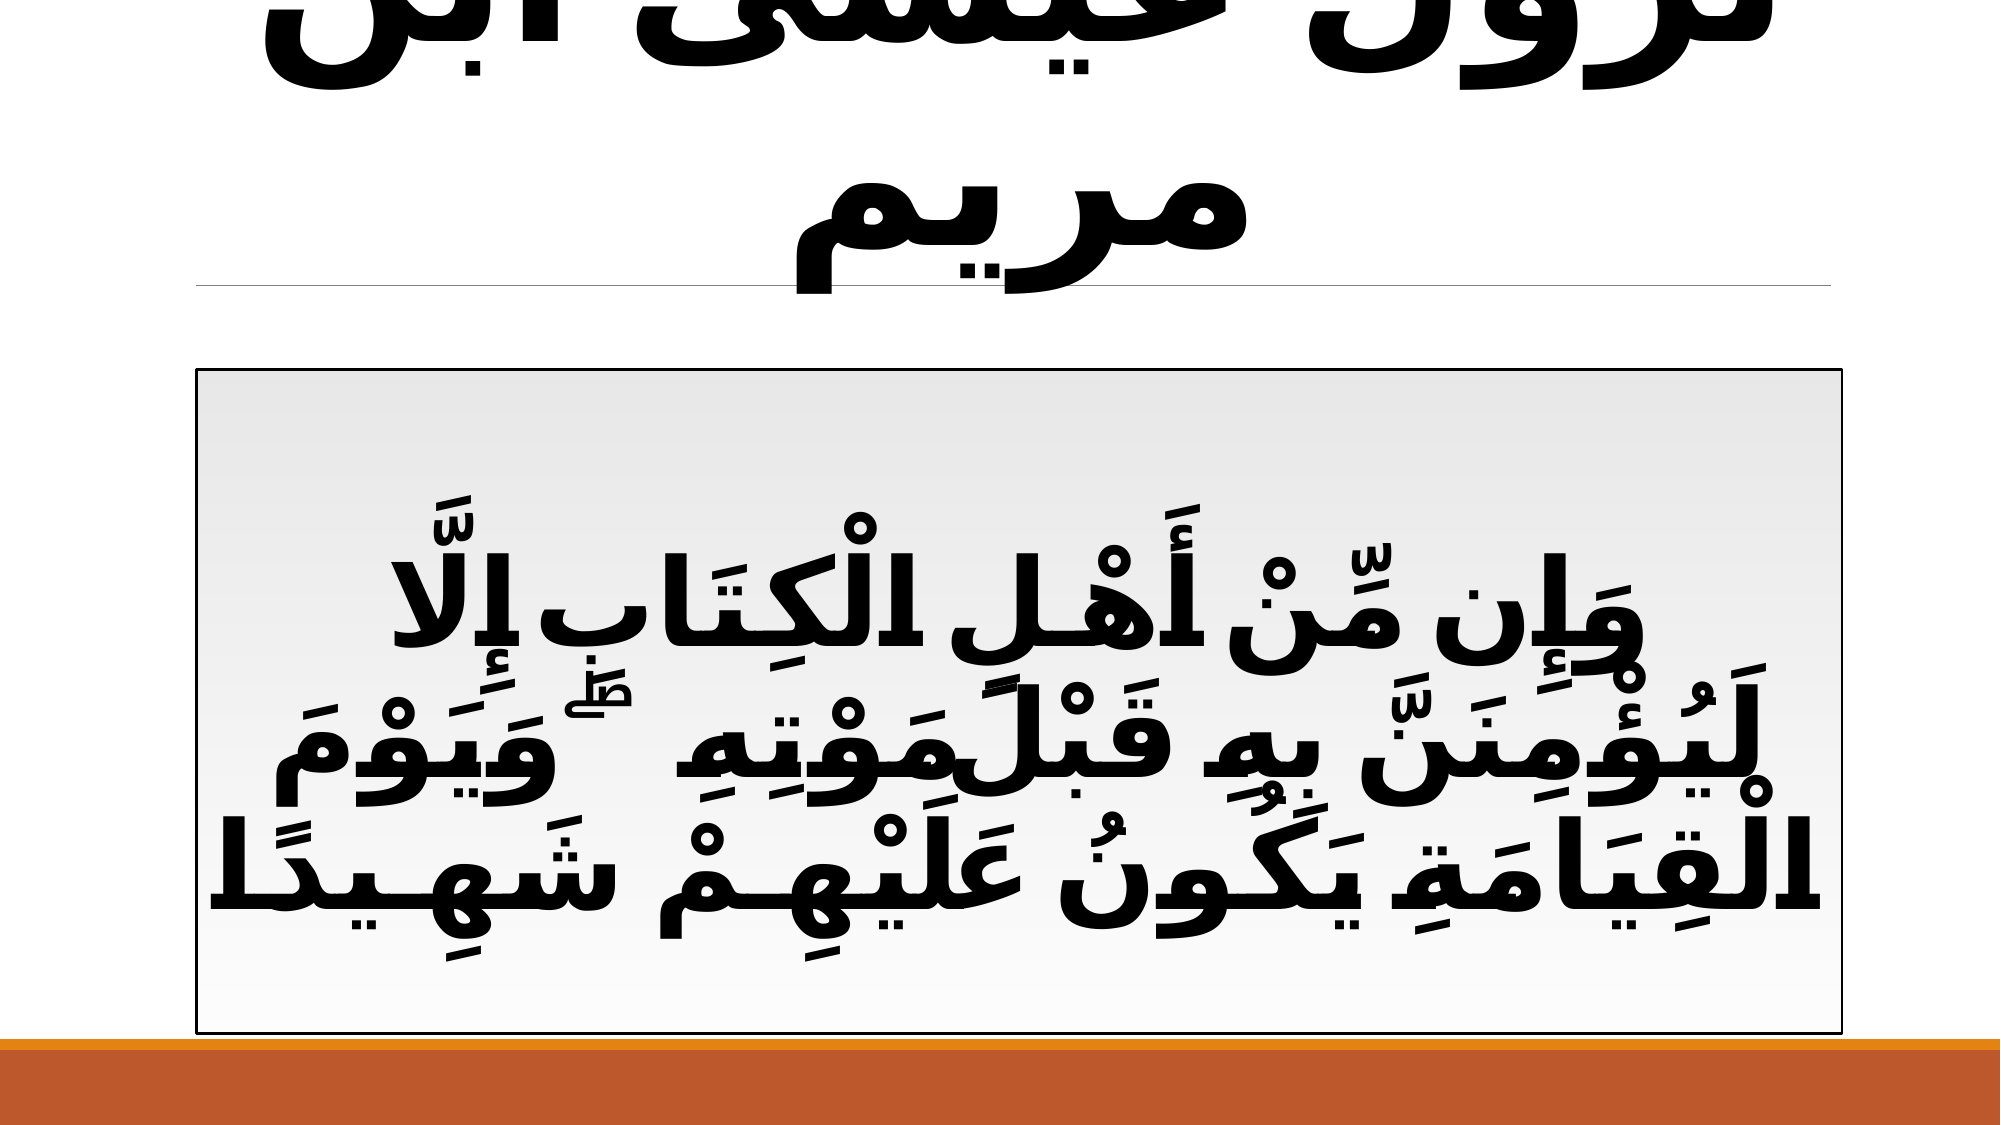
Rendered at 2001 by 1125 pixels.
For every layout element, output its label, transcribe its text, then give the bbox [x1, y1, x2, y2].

title نزول عيسى ابن مريم [232, 44, 1813, 294]
list وَإِن مِّنْ أَهْلِ الْكِتَابِ إِلَّا لَيُؤْمِنَنَّ بِهِ قَبْلَ مَوْتِهِ ۖ وَيَوْمَ الْقِيَامَةِ يَكُونُ عَلَيْهِمْ شَهِيدًا [195, 368, 1843, 1035]
